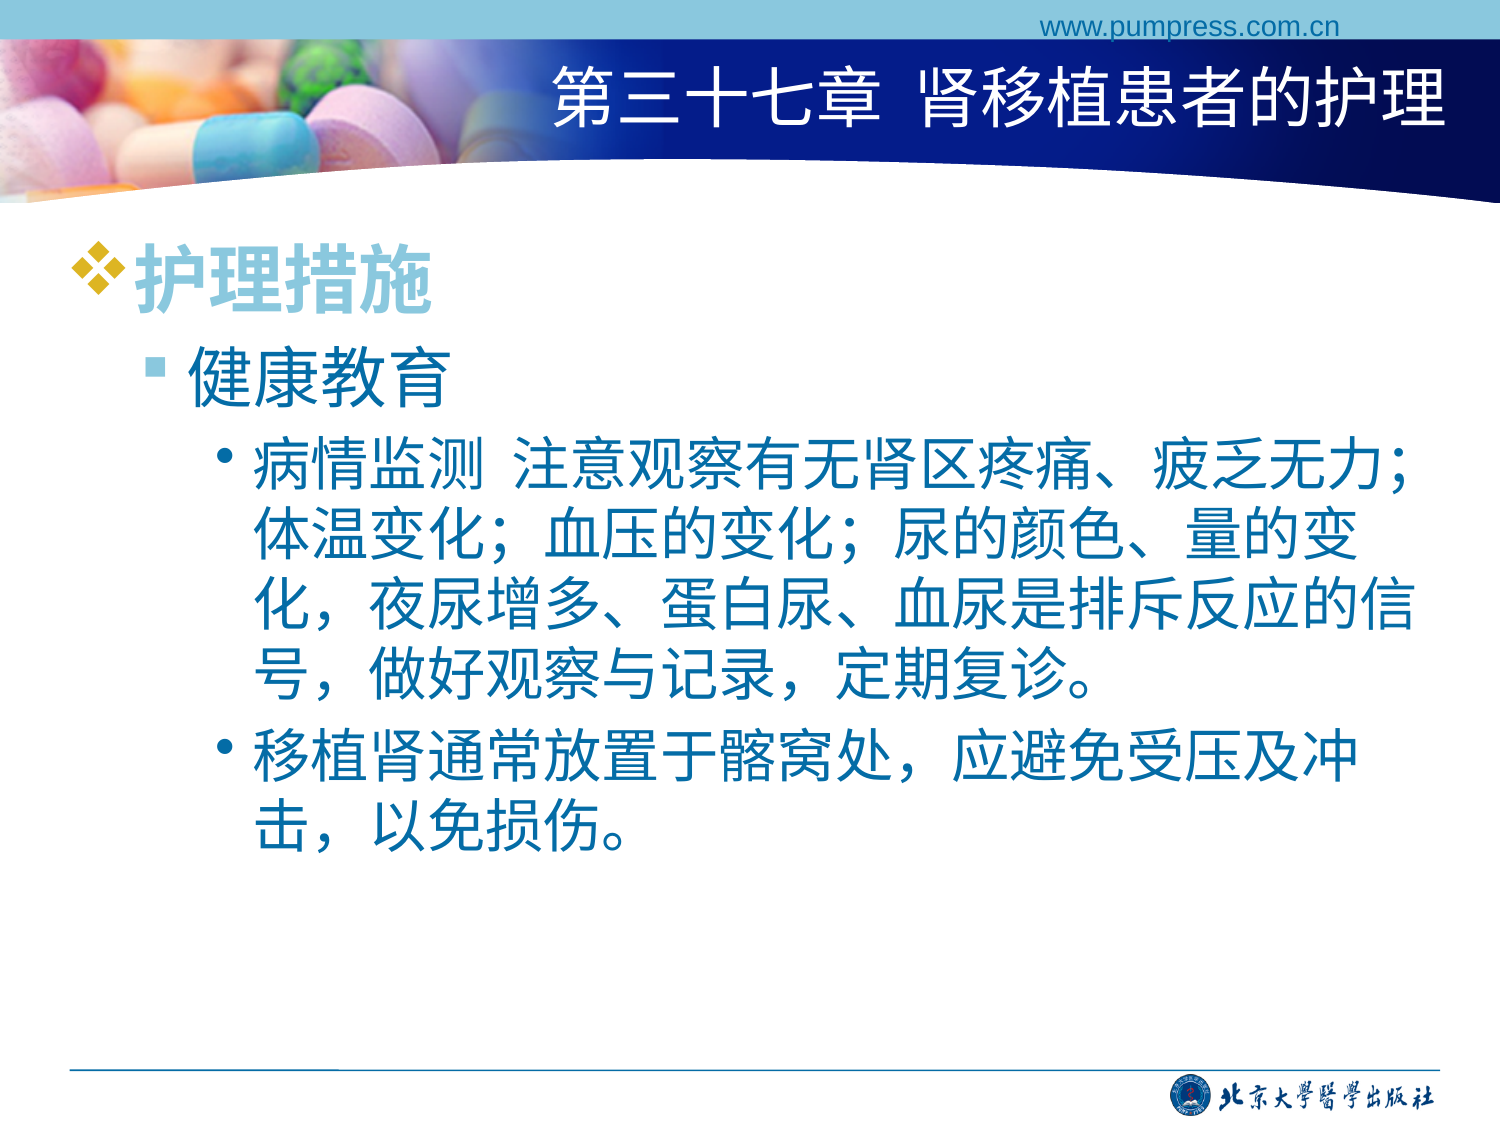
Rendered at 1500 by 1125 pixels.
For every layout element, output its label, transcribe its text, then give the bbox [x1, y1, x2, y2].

picture [1170, 1074, 1436, 1118]
list 护理措施 健康教育 病情监测 注意观察有无肾区疼痛、疲乏无力；体温变化；血压的变化；尿的颜色、量的变化，夜尿增多、蛋白尿、血尿是排斥反应的信号，做好观察与记录，定期复诊。 移植肾通常放置于髂窝处，应避免受压及冲击，以免损伤。 [49, 224, 1463, 1026]
picture [0, 40, 1500, 203]
title 第三十七章 肾移植患者的护理 [137, 49, 1463, 143]
slide_number www.pumpress.com.cn [1025, 0, 1463, 38]
